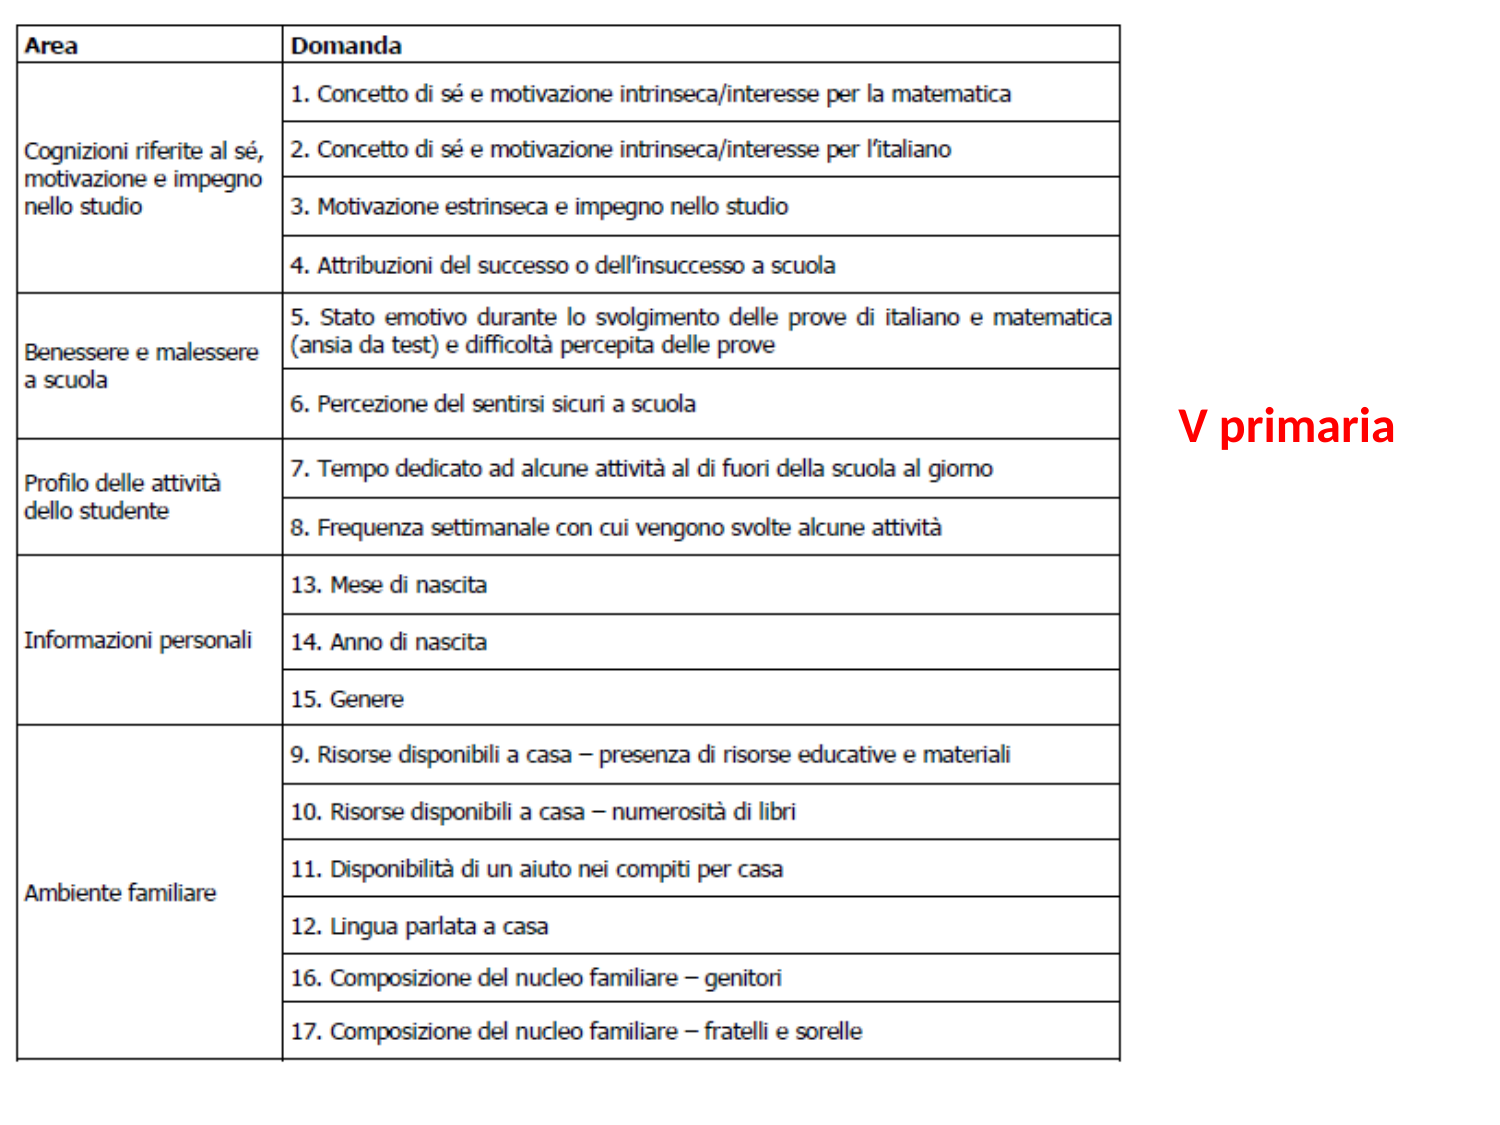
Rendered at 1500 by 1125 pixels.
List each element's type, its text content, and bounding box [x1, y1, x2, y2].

text_box V primaria [1163, 385, 1471, 461]
picture [0, 0, 1136, 1075]
